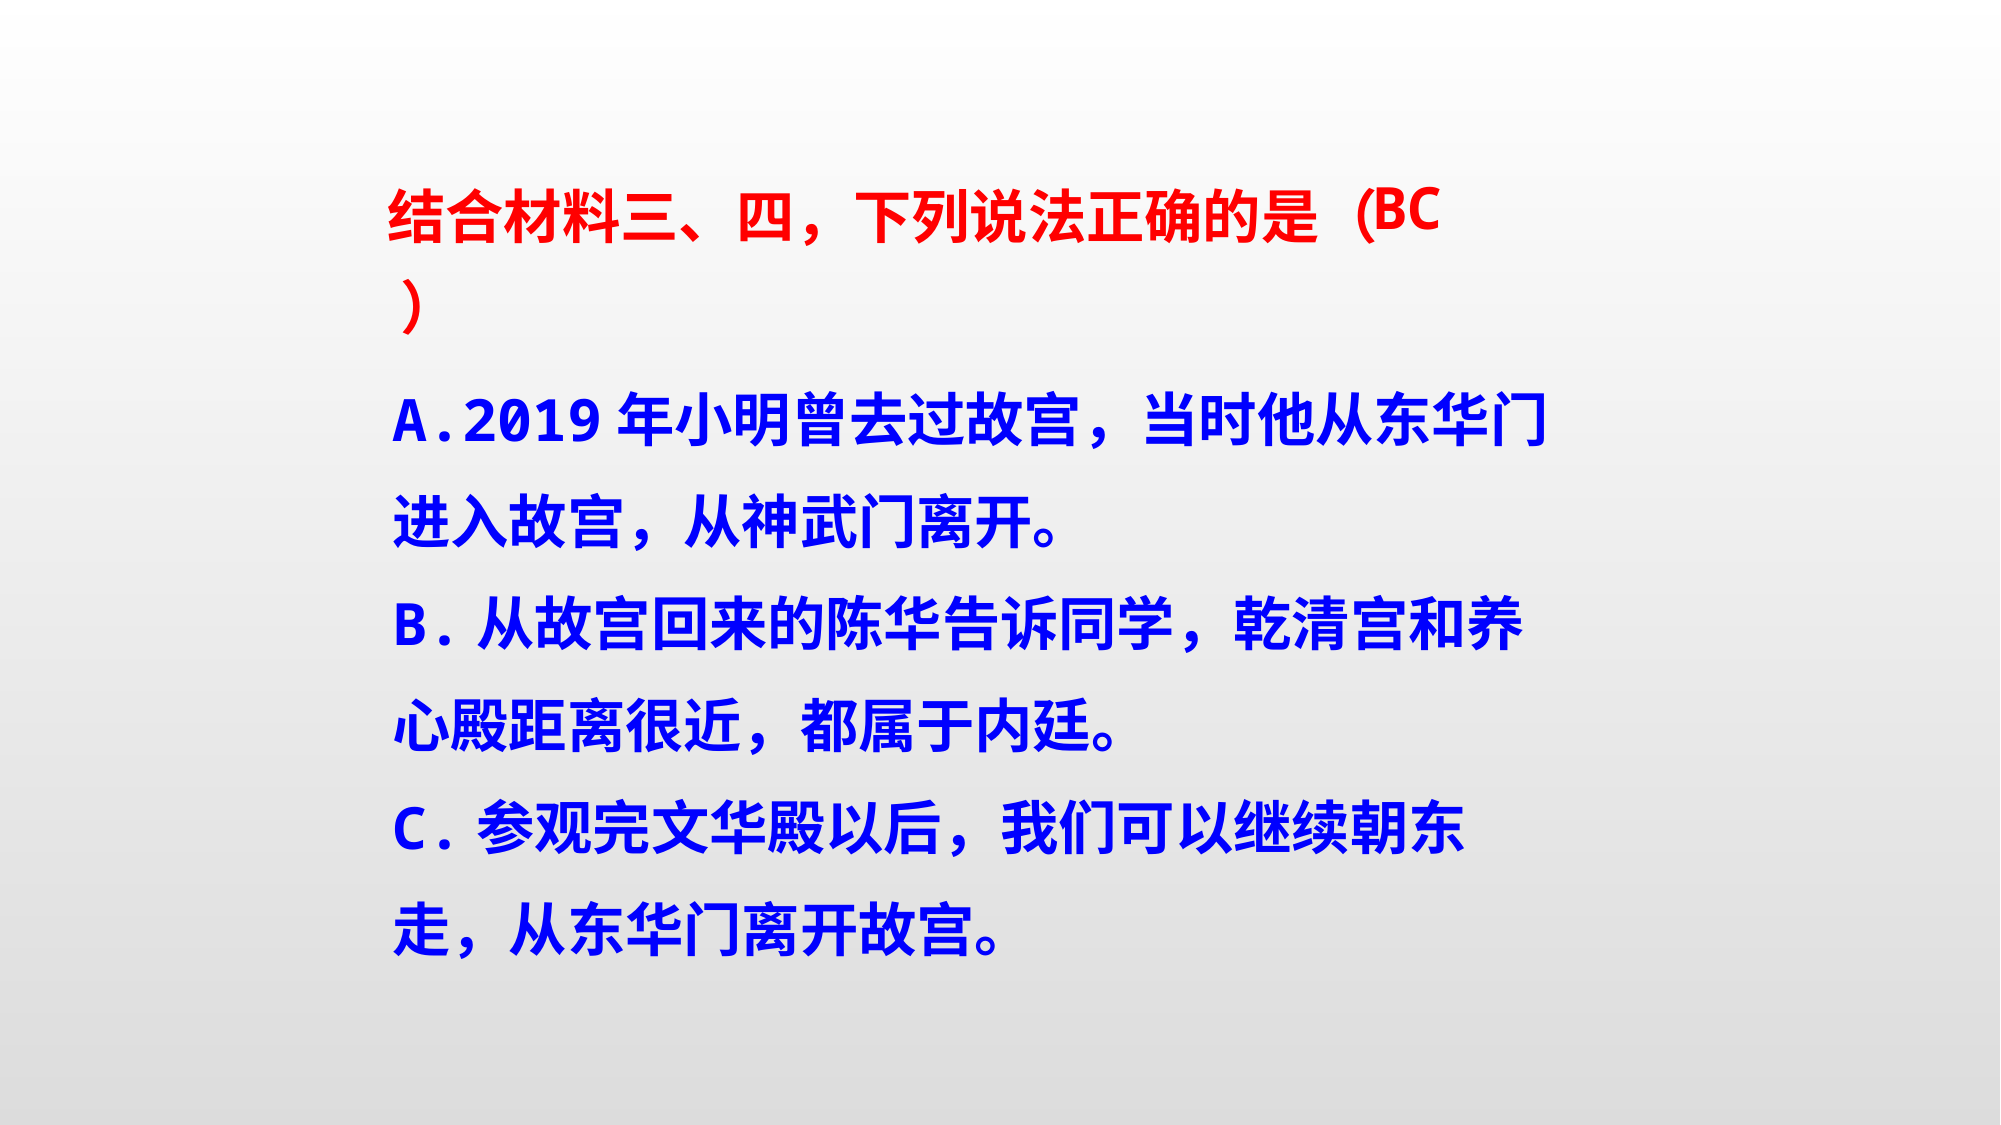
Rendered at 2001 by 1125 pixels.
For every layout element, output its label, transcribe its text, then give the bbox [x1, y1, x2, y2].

text_box BC [1357, 163, 1458, 249]
text_box 结合材料三、四，下列说法正确的是（ ） [372, 151, 1548, 349]
text_box A.2019年小明曾去过故宫，当时他从东华门进入故宫，从神武门离开。 B.从故宫回来的陈华告诉同学，乾清宫和养心殿距离很近，都属于内廷。 C.参观完文华殿以后，我们可以继续朝东走，从东华门离开故宫。 [377, 343, 1588, 971]
